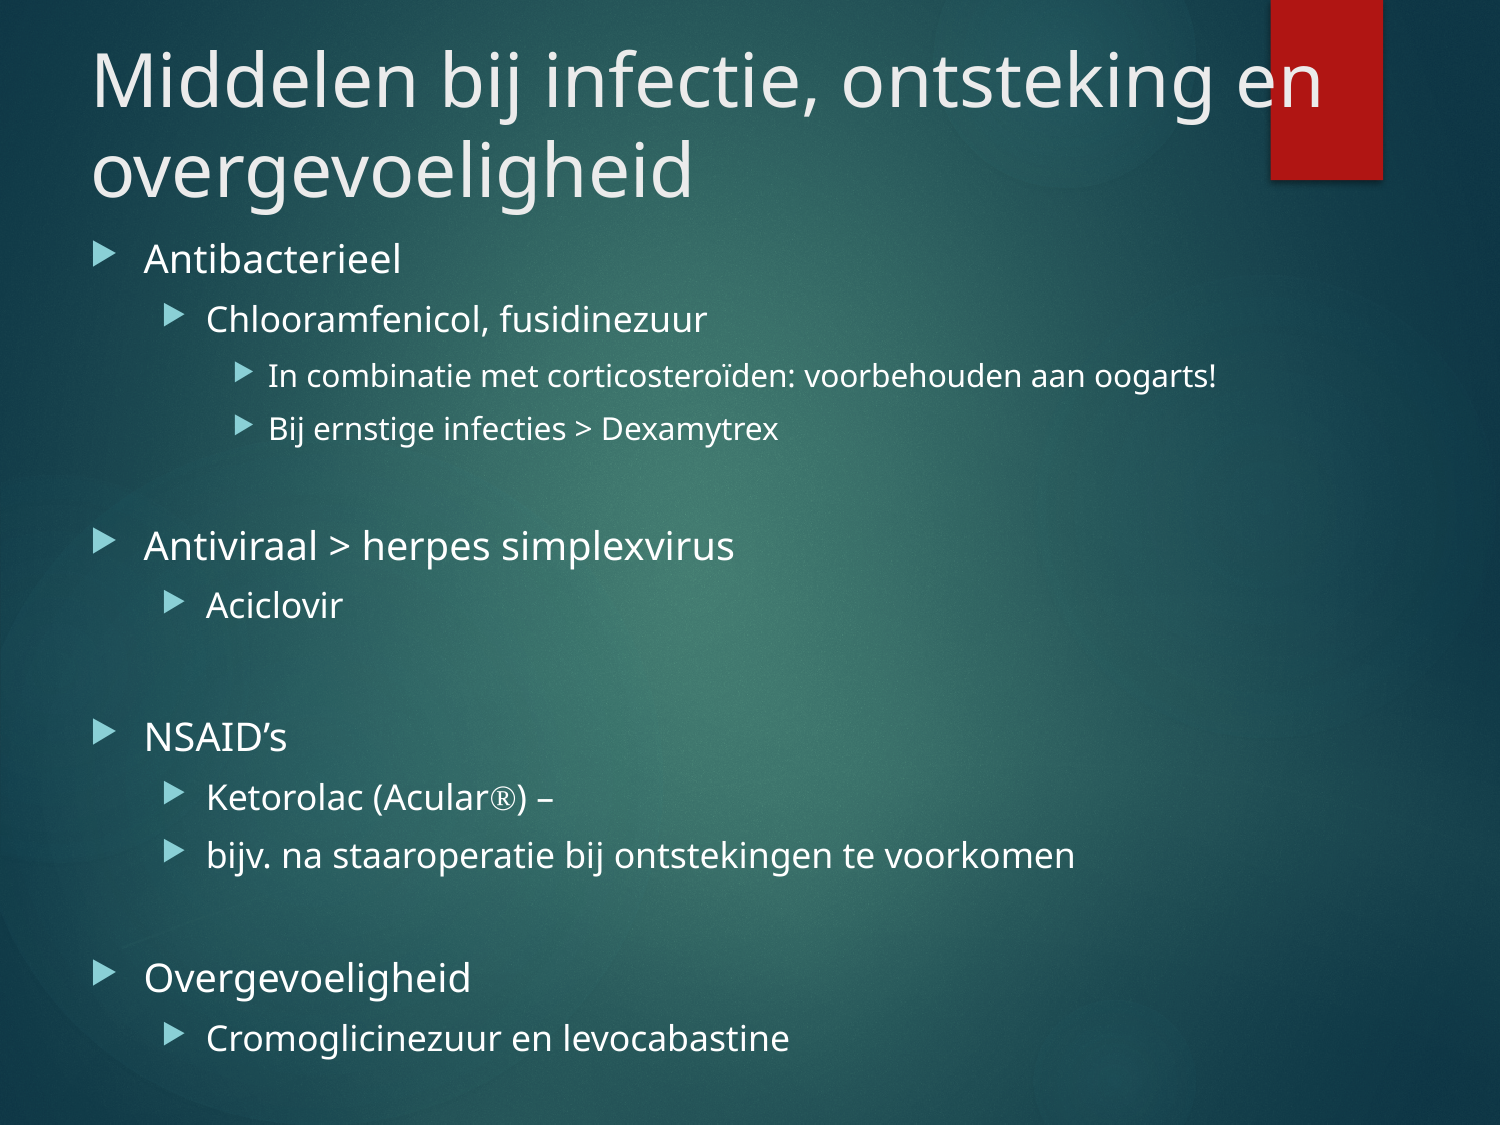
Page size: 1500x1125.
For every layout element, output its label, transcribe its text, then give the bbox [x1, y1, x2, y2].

list Antibacterieel Chlooramfenicol, fusidinezuur In combinatie met corticosteroïden: voorbehouden aan oogarts! Bij ernstige infecties > Dexamytrex Antiviraal > herpes simplexvirus Aciclovir NSAID’s Ketorolac (Acular®) – bijv. na staaroperatie bij ontstekingen te voorkomen Overgevoeligheid Cromoglicinezuur en levocabastine [75, 231, 1425, 1071]
title Middelen bij infectie, ontsteking en overgevoeligheid [75, 24, 1425, 197]
